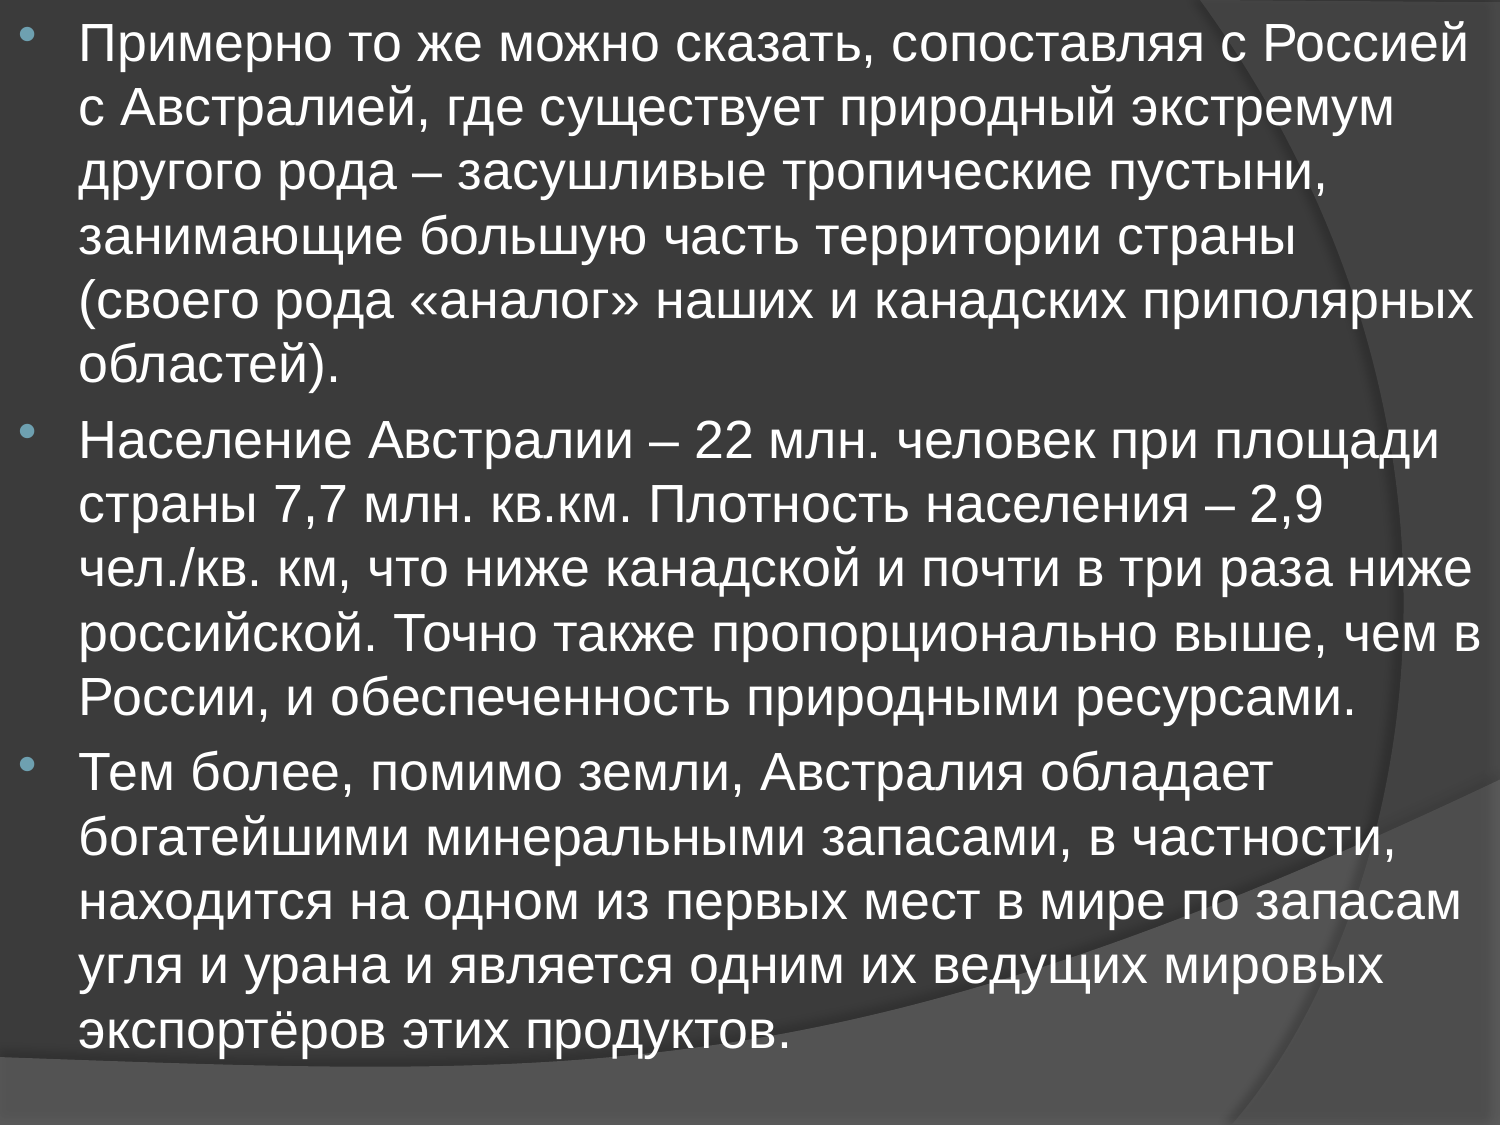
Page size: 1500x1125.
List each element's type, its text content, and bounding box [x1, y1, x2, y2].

list Примерно то же можно сказать, сопоставляя с Россией с Австралией, где существует природный экстремум другого рода – засушливые тропические пустыни, занимающие большую часть территории страны (своего рода «аналог» наших и канадских приполярных областей). Население Австралии – 22 млн. человек при площади страны 7,7 млн. кв.км. Плотность населения – 2,9 чел./кв. км, что ниже канадской и почти в три раза ниже российской. Точно также пропорционально выше, чем в России, и обеспеченность природными ресурсами. Тем более, помимо земли, Австралия обладает богатейшими минеральными запасами, в частности, находится на одном из первых мест в мире по запасам угля и урана и является одним их ведущих мировых экспортёров этих продуктов. [0, 0, 1500, 1125]
